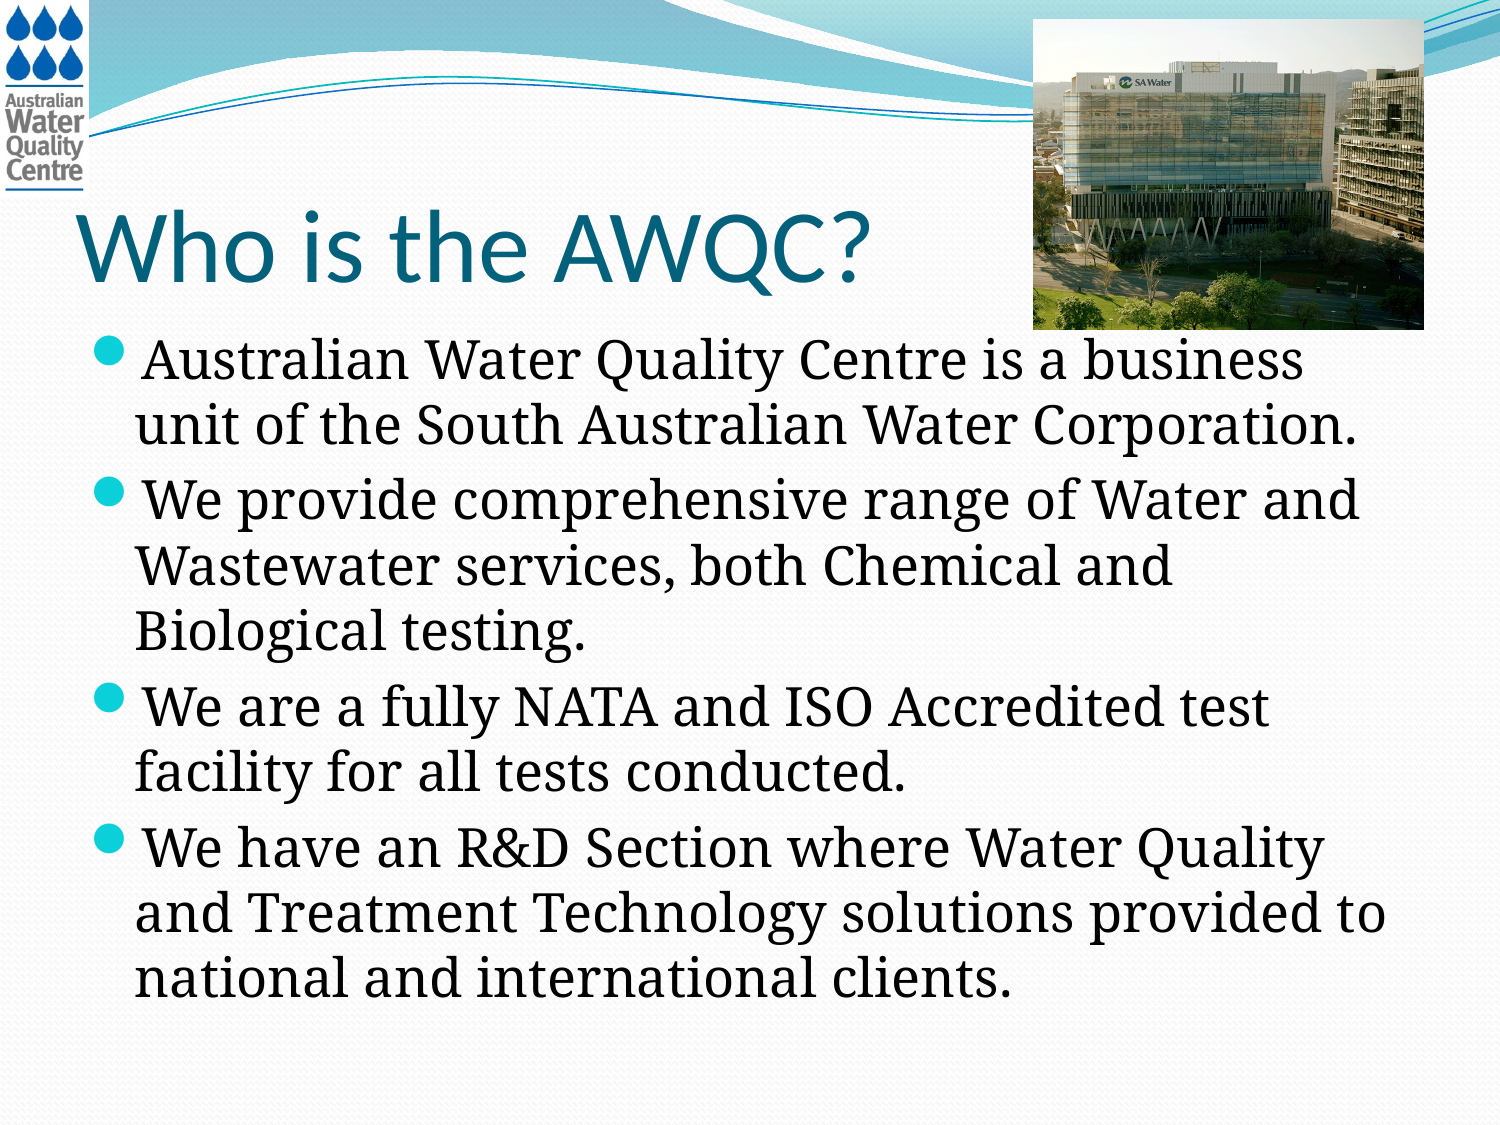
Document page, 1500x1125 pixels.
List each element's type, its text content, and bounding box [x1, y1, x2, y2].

list Australian Water Quality Centre is a business unit of the South Australian Water Corporation. We provide comprehensive range of Water and Wastewater services, both Chemical and Biological testing. We are a fully NATA and ISO Accredited test facility for all tests conducted. We have an R&D Section where Water Quality and Treatment Technology solutions provided to national and international clients. [75, 317, 1425, 1038]
picture [1033, 18, 1424, 331]
picture [0, 0, 89, 197]
title Who is the AWQC? [75, 115, 1026, 303]
